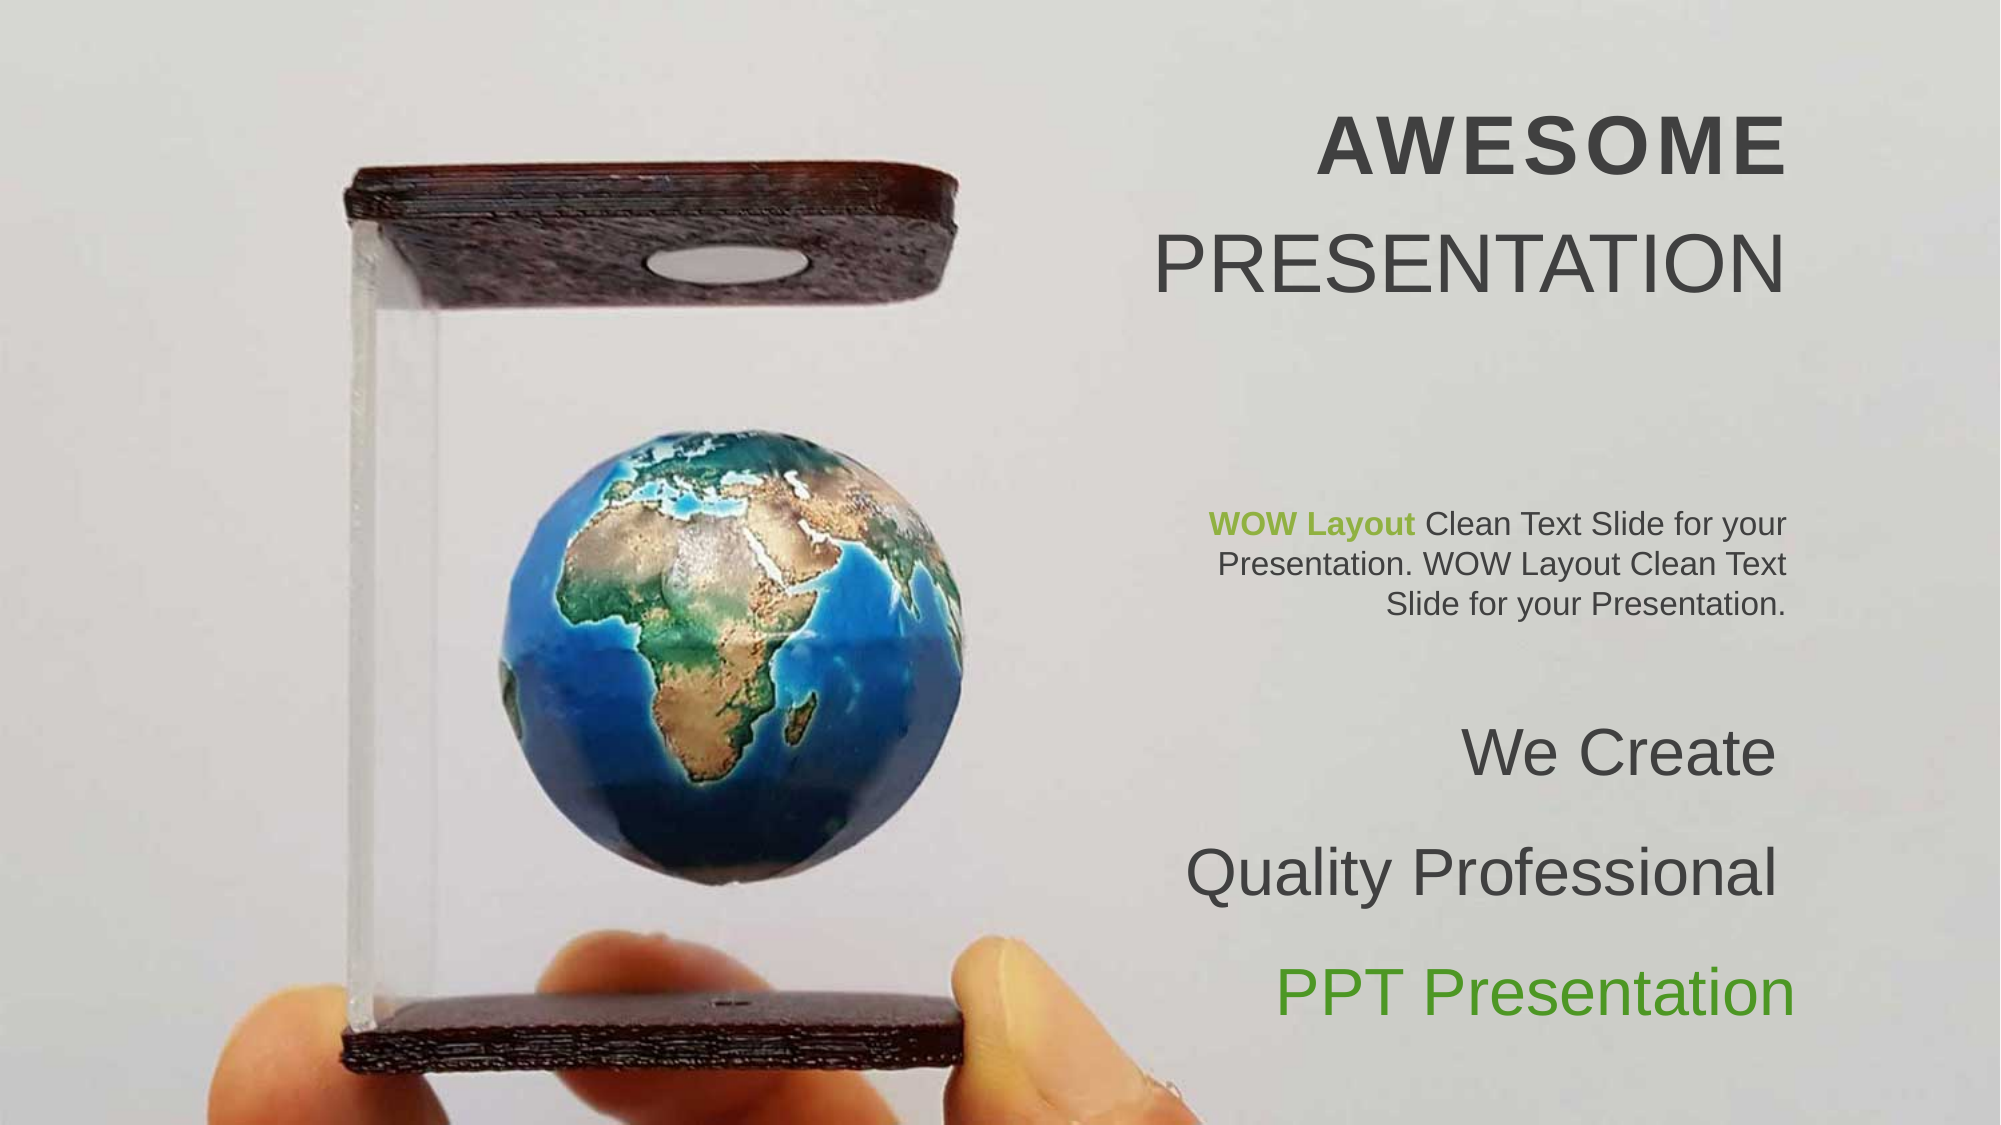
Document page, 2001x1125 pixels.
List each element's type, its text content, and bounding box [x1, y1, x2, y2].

text_box We Create Quality Professional PPT Presentation [1160, 668, 1803, 1029]
text_box AWESOME [1141, 83, 1803, 199]
text_box PRESENTATION [970, 202, 1803, 317]
text_box WOW Layout Clean Text Slide for your Presentation. WOW Layout Clean Text Slide for your Presentation. [1160, 495, 1803, 630]
picture [0, 0, 2001, 1125]
